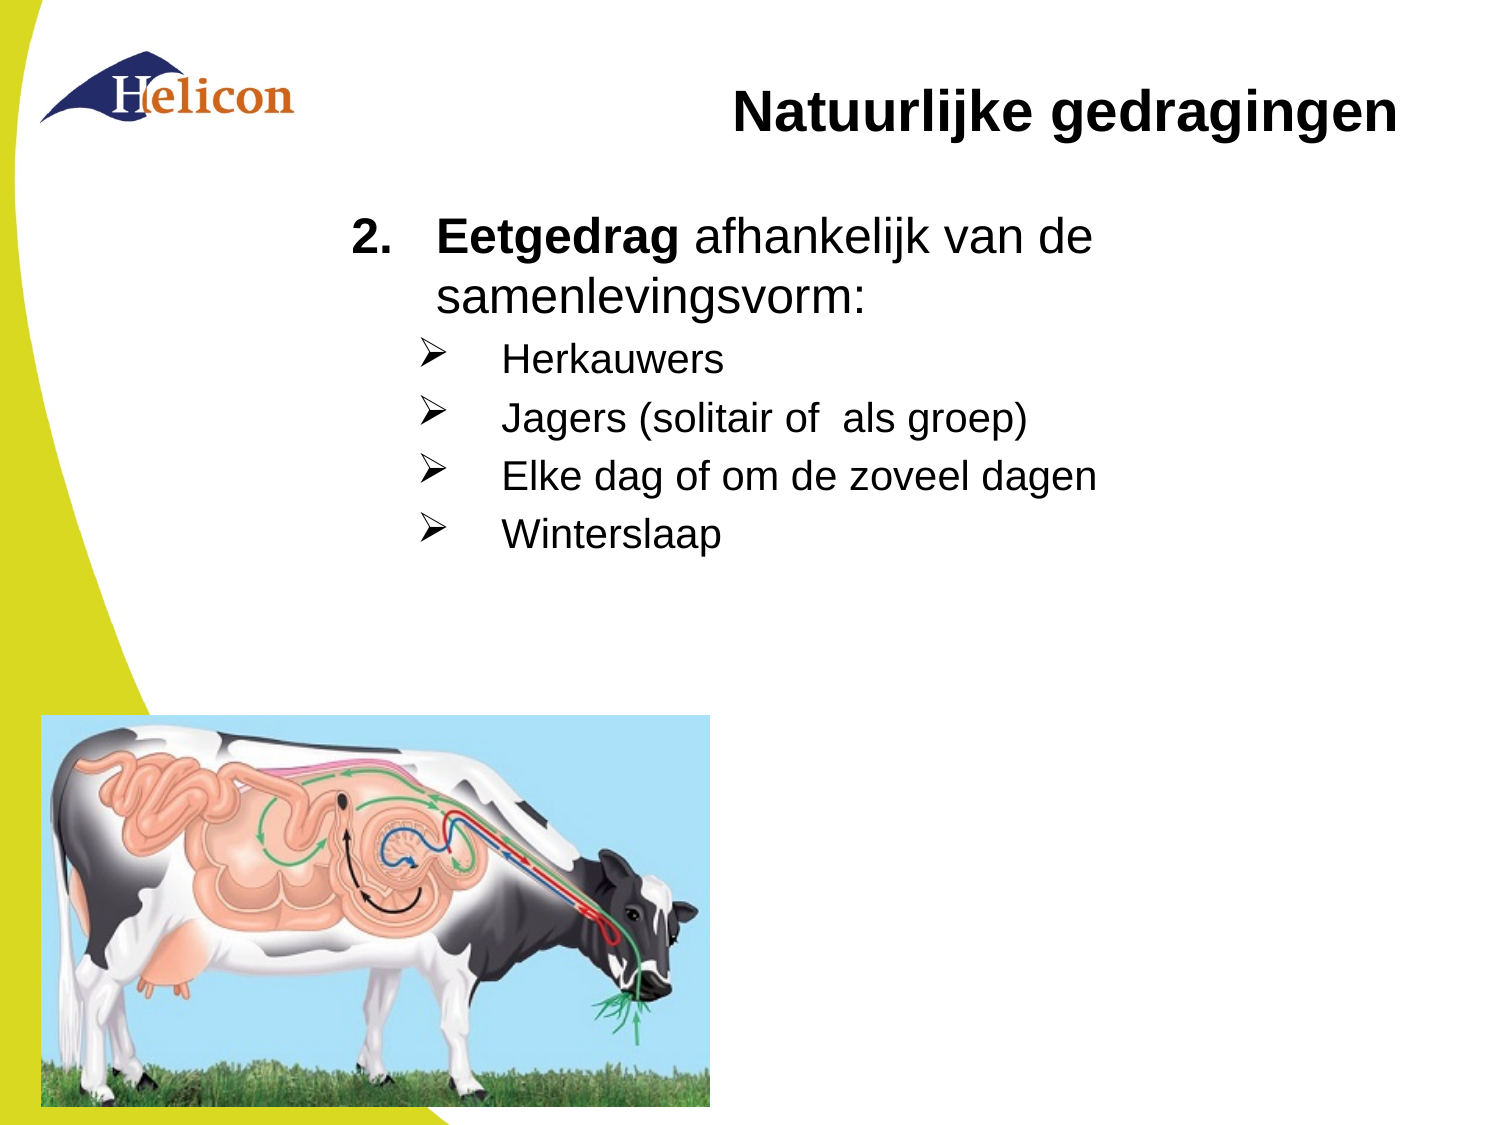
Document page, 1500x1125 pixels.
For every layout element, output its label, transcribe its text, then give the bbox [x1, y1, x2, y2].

picture [0, 0, 1500, 1125]
list Eetgedrag afhankelijk van de samenlevingsvorm: Herkauwers Jagers (solitair of als groep) Elke dag of om de zoveel dagen Winterslaap [336, 196, 1425, 1005]
title Natuurlijke gedragingen [324, 54, 1415, 161]
